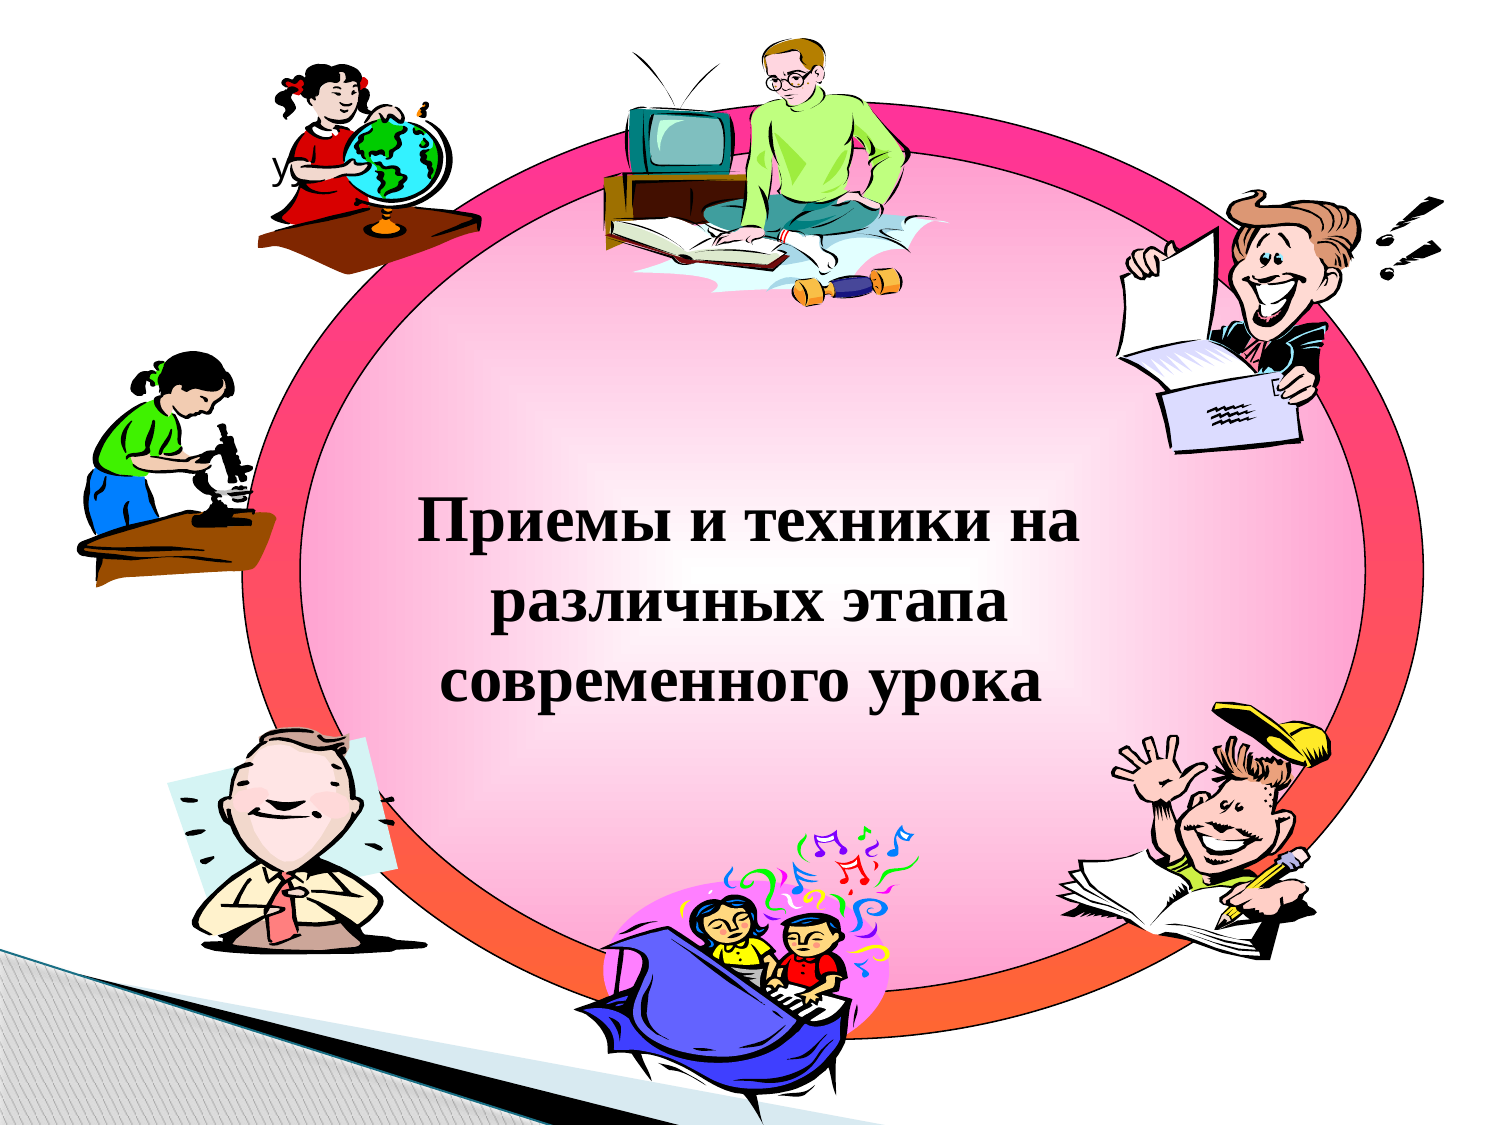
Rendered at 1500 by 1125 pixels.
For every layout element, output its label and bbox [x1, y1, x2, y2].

text_box [76, 37, 1448, 1125]
